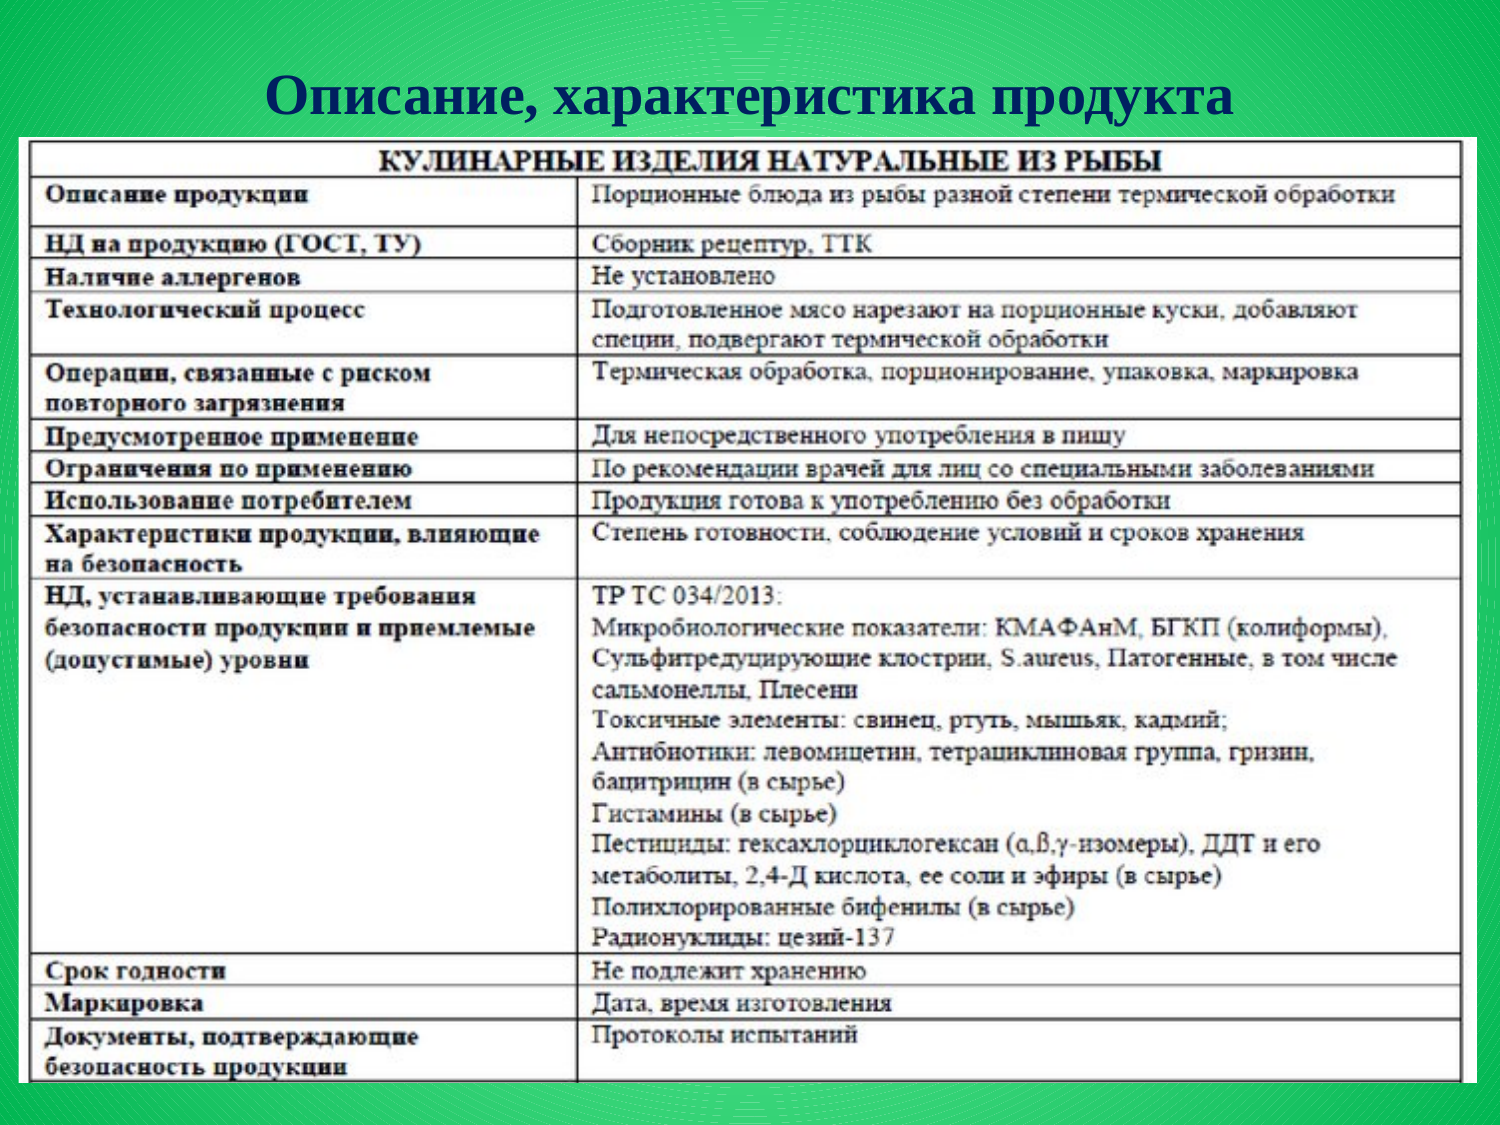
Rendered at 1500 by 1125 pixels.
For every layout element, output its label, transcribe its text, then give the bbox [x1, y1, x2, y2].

picture [18, 136, 1478, 1083]
title Описание, характеристика продукта [75, 45, 1425, 135]
